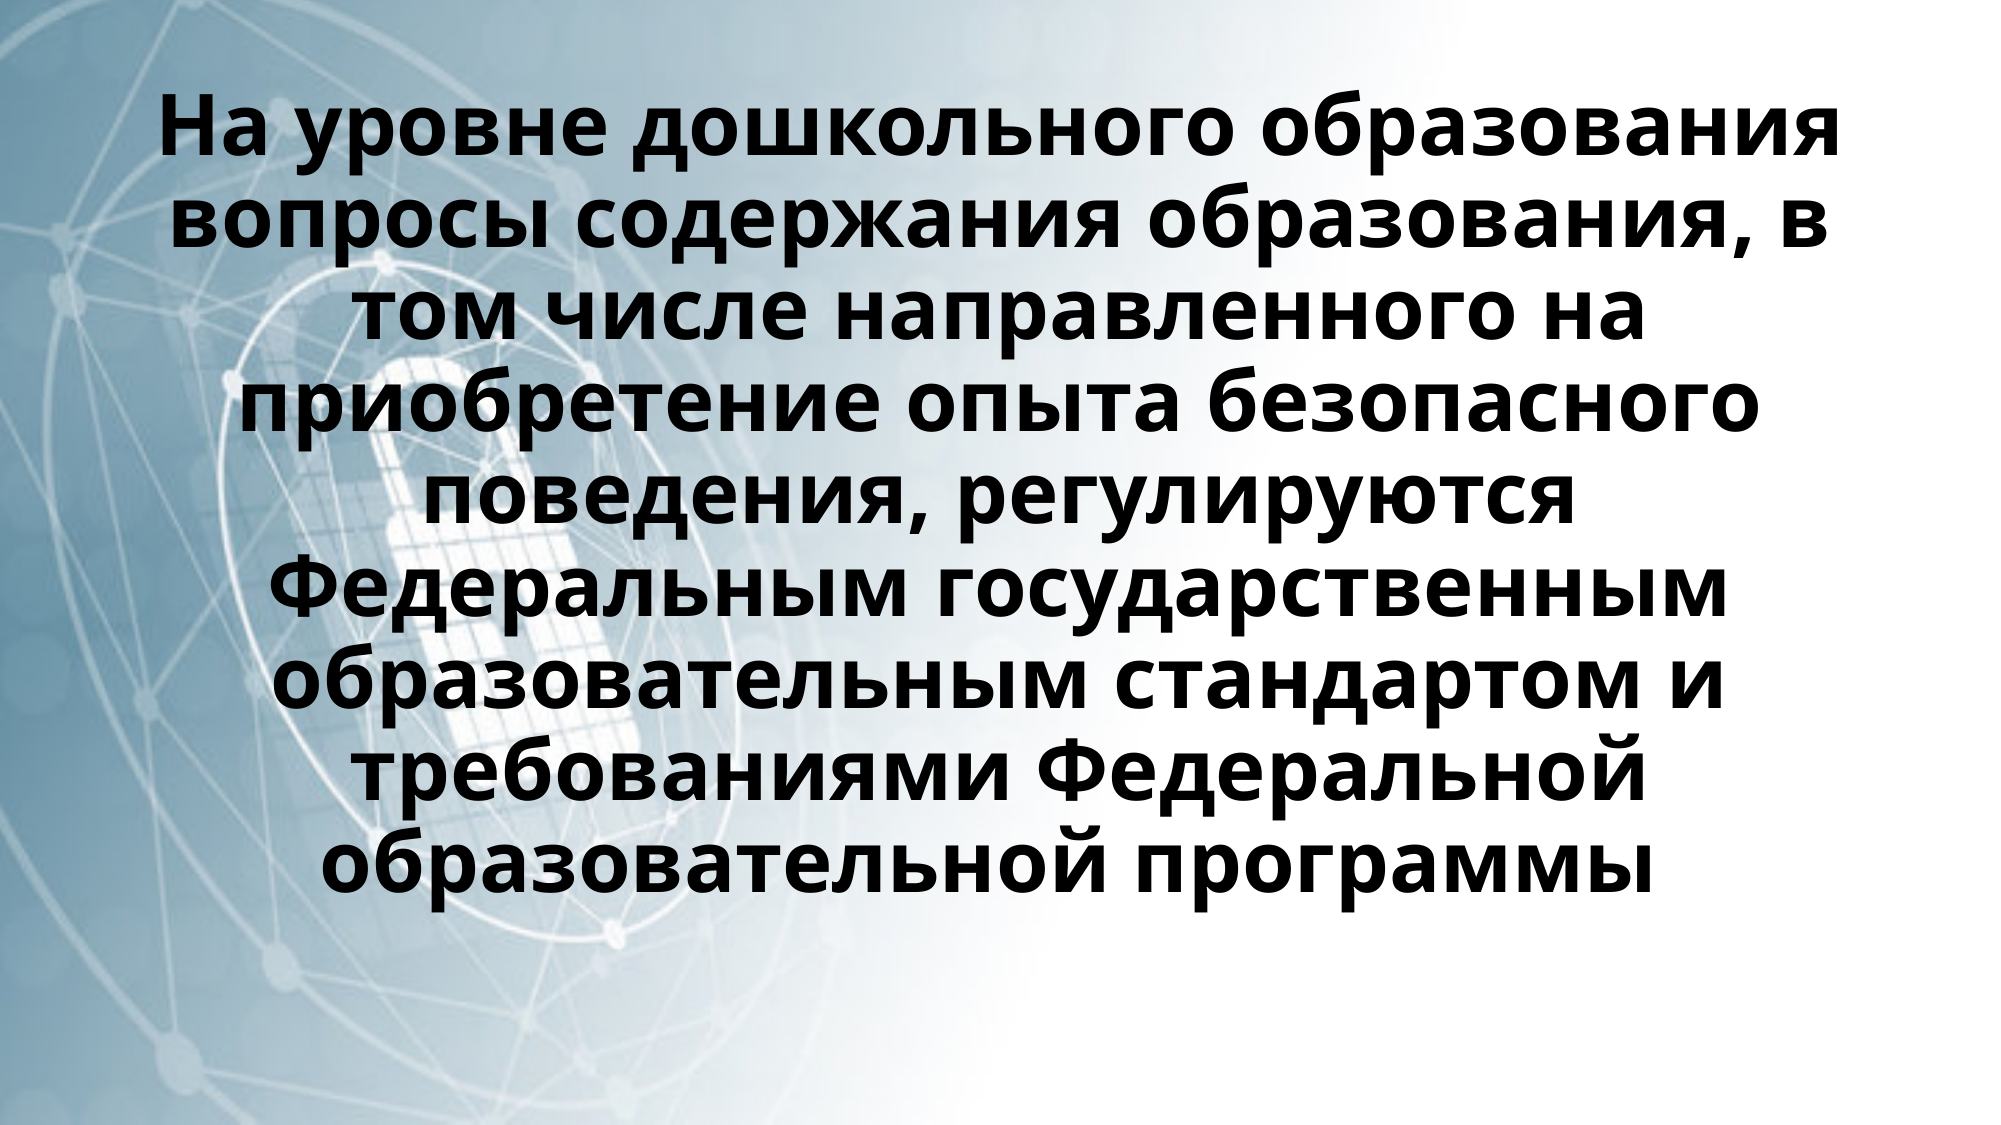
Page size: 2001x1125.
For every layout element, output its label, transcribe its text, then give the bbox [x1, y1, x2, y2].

picture [0, 0, 2001, 1125]
title На уровне дошкольного образования вопросы содержания образования, в том числе направленного на приобретение опыта безопасного поведения, регулируются Федеральным государственным образовательным стандартом и требованиями Федеральной образовательной программы [137, 59, 1863, 933]
